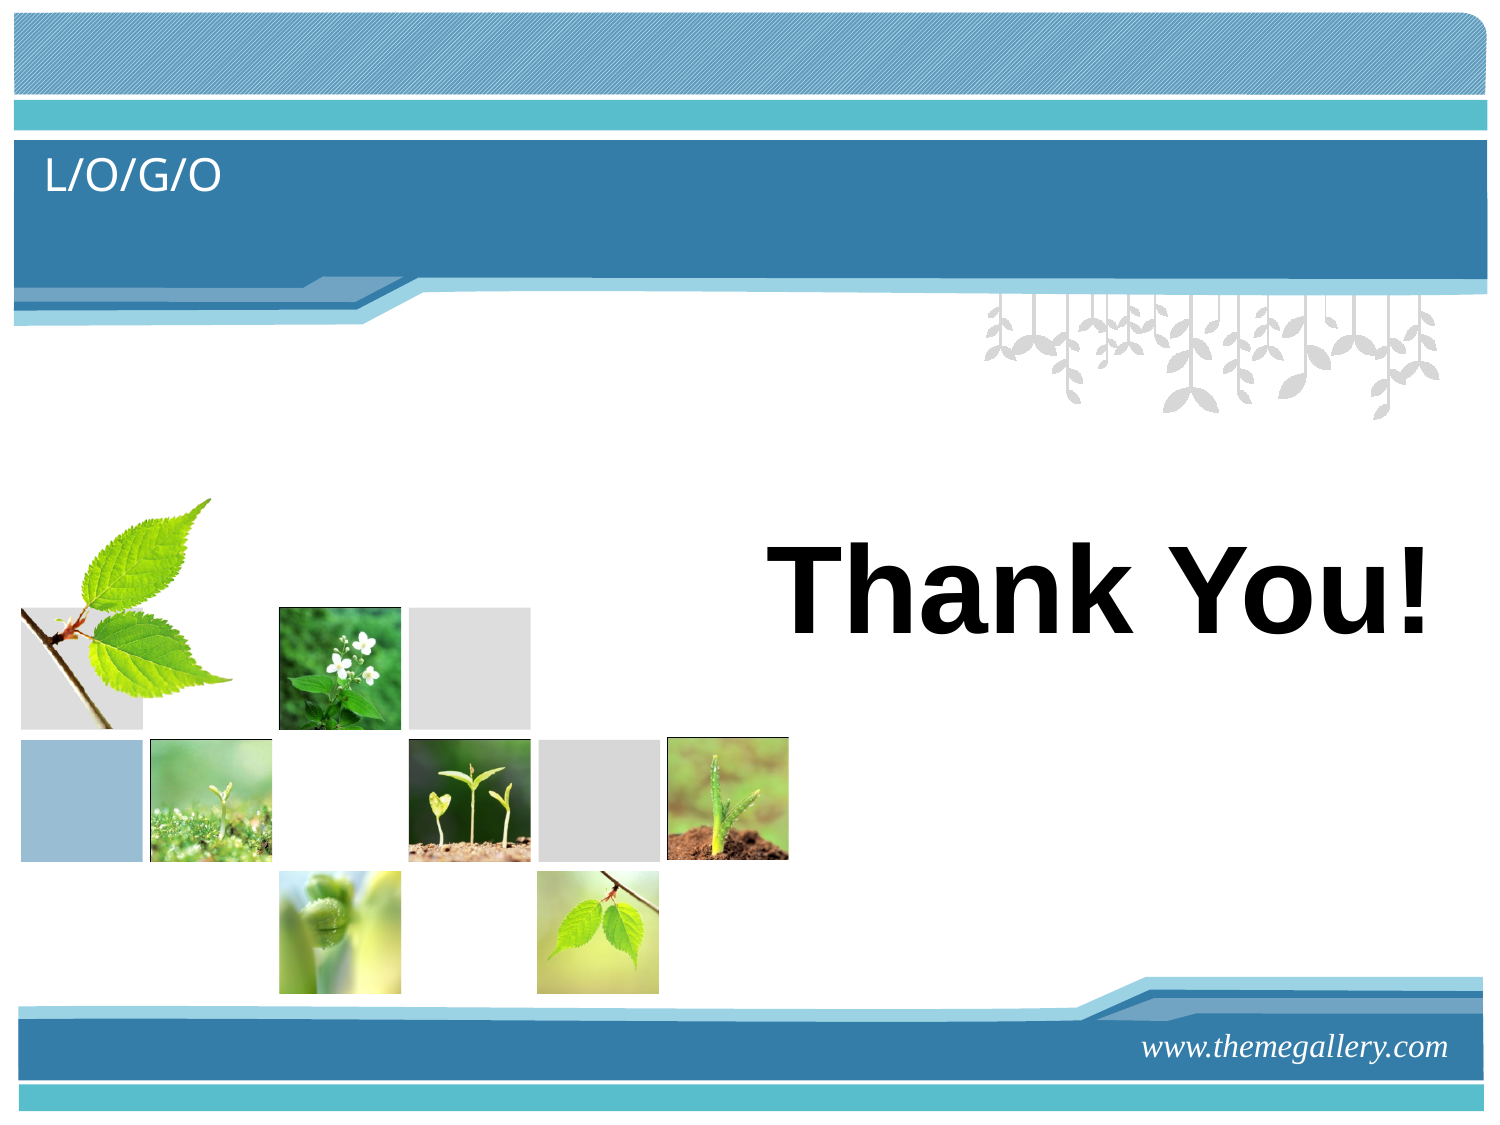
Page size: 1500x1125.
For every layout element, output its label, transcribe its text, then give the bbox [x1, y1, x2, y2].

picture [537, 871, 659, 994]
picture [667, 737, 789, 860]
picture [408, 739, 531, 862]
picture [279, 871, 402, 994]
subtitle www.themegallery.com [674, 1016, 1465, 1083]
picture [279, 607, 402, 730]
picture [150, 739, 273, 862]
title Thank You! [462, 462, 1451, 704]
picture [21, 477, 243, 729]
